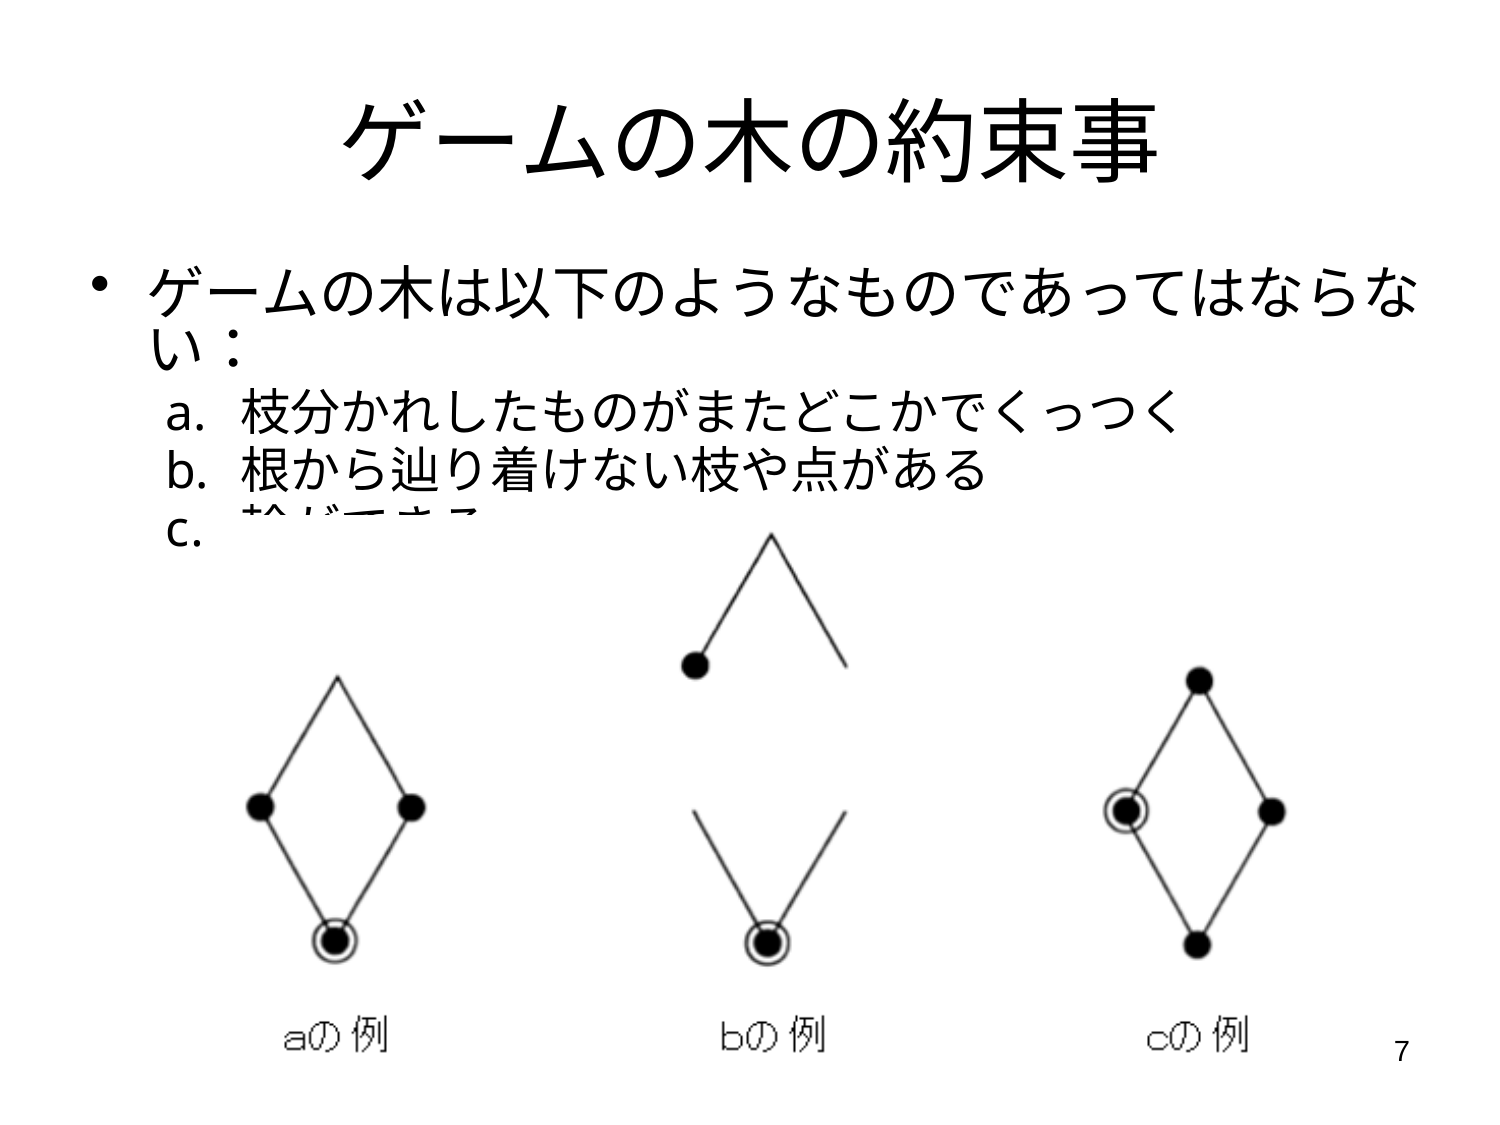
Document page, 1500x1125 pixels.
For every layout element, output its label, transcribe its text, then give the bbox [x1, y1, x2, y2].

picture [218, 515, 1318, 1080]
list ゲームの木は以下のようなものであってはならない： 枝分かれしたものがまたどこかでくっつく 根から辿り着けない枝や点がある 輪ができる [75, 262, 1450, 675]
title ゲームの木の約束事 [75, 45, 1425, 233]
slide_number 7 [1074, 1024, 1426, 1103]
